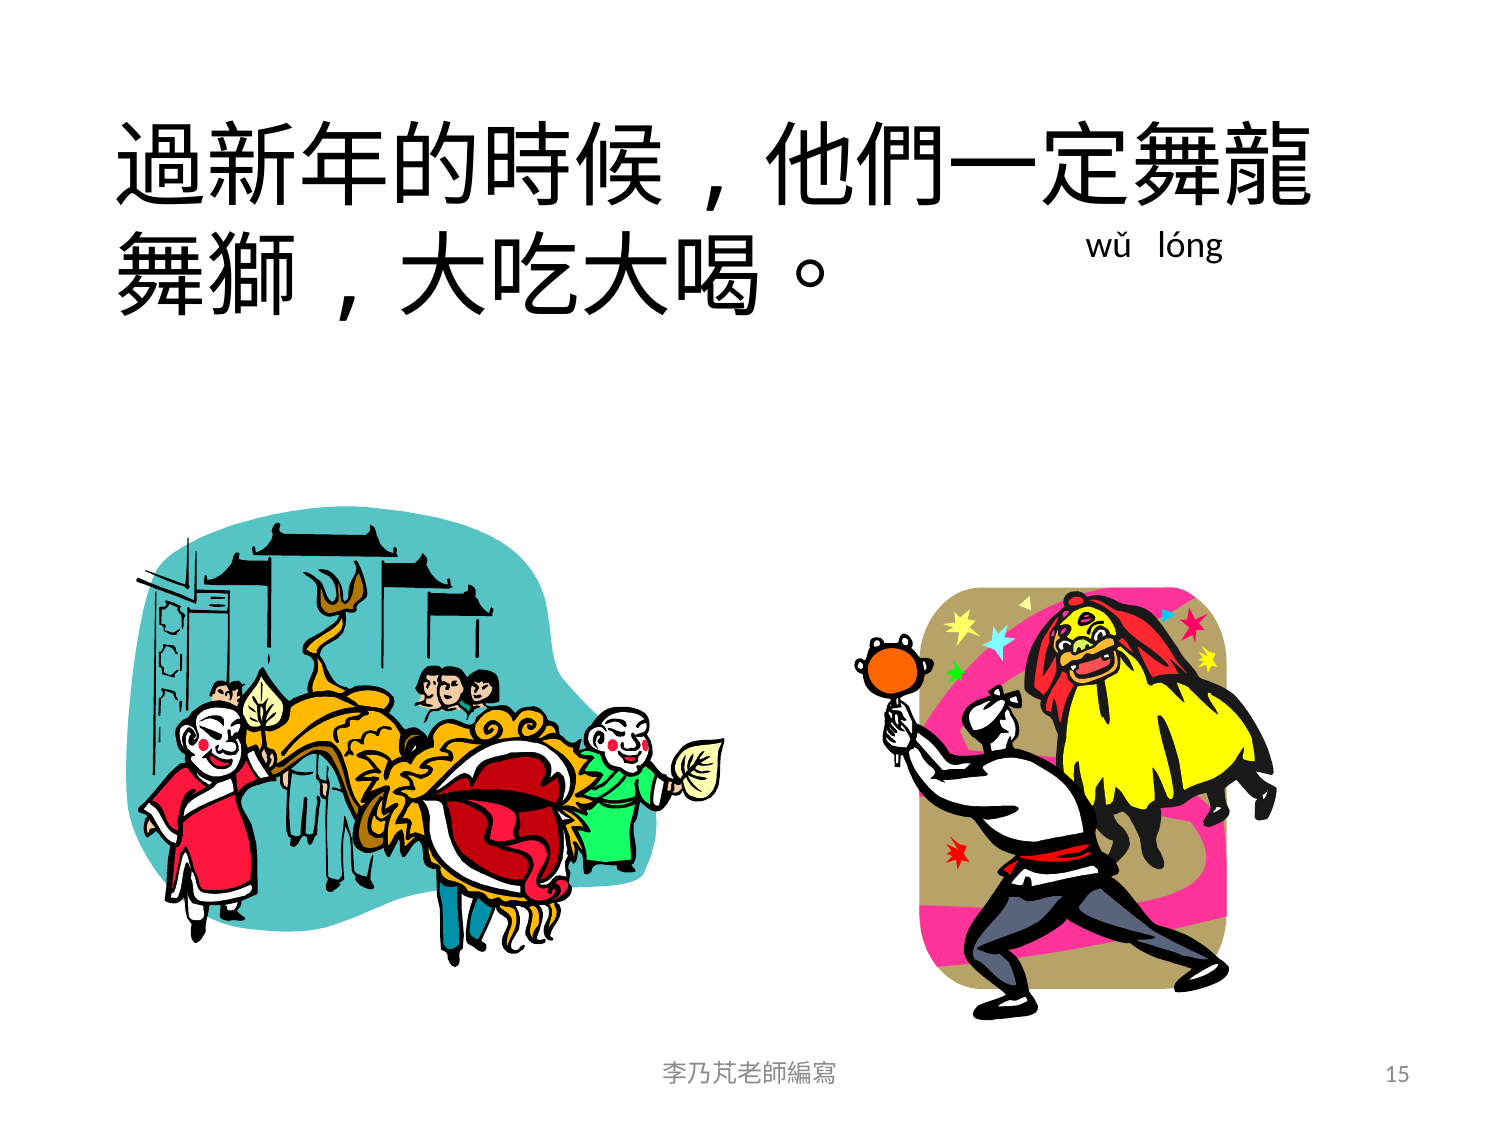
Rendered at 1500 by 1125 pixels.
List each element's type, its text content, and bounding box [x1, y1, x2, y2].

footer 李乃芃老師編寫 [512, 1042, 988, 1103]
text_box wǔ lóng [1062, 212, 1288, 273]
text_box 過新年的時候,他們一定舞龍 舞獅,大吃大喝。 [99, 99, 1450, 335]
picture [852, 587, 1278, 1021]
picture [124, 499, 726, 968]
slide_number 15 [1074, 1042, 1425, 1103]
